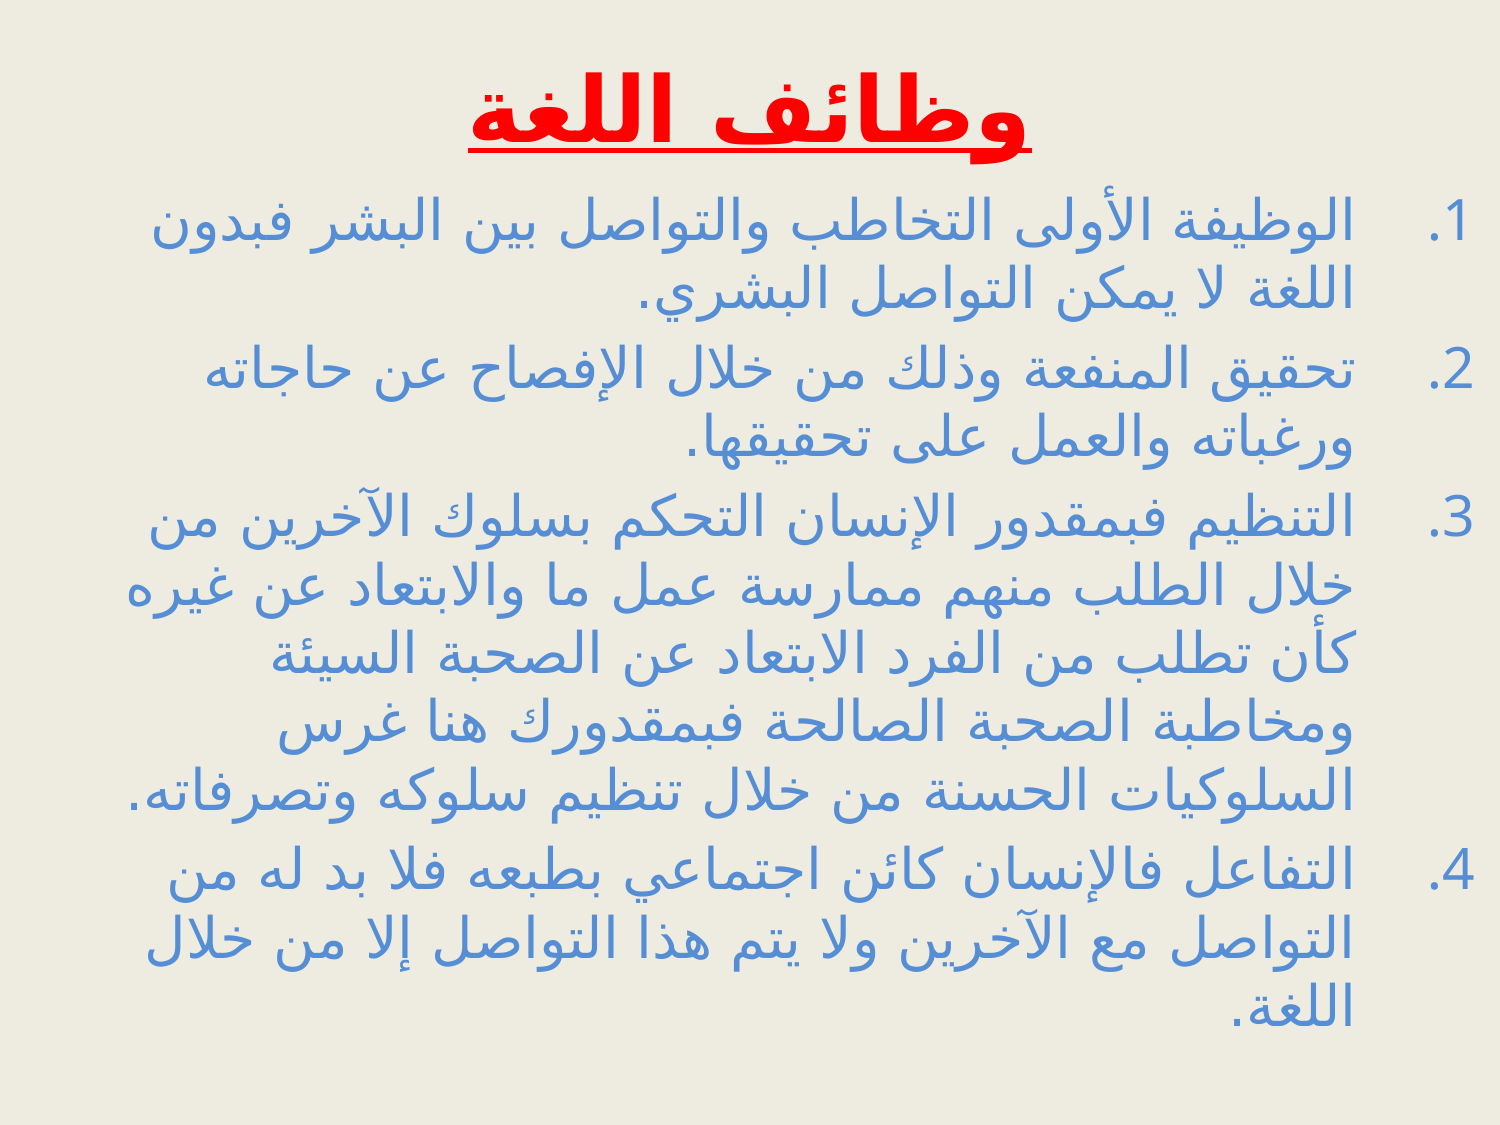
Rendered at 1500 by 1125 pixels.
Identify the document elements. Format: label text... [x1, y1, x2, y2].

title وظائف اللغة [112, 35, 1388, 175]
subtitle الوظيفة الأولى التخاطب والتواصل بين البشر فبدون اللغة لا يمكن التواصل البشري. تحقيق المنفعة وذلك من خلال الإفصاح عن حاجاته ورغباته والعمل على تحقيقها. التنظيم فبمقدور الإنسان التحكم بسلوك الآخرين من خلال الطلب منهم ممارسة عمل ما والابتعاد عن غيره كأن تطلب من الفرد الابتعاد عن الصحبة السيئة ومخاطبة الصحبة الصالحة فبمقدورك هنا غرس السلوكيات الحسنة من خلال تنظيم سلوكه وتصرفاته. التفاعل فالإنسان كائن اجتماعي بطبعه فلا بد له من التواصل مع الآخرين ولا يتم هذا التواصل إلا من خلال اللغة. [70, 175, 1465, 1079]
